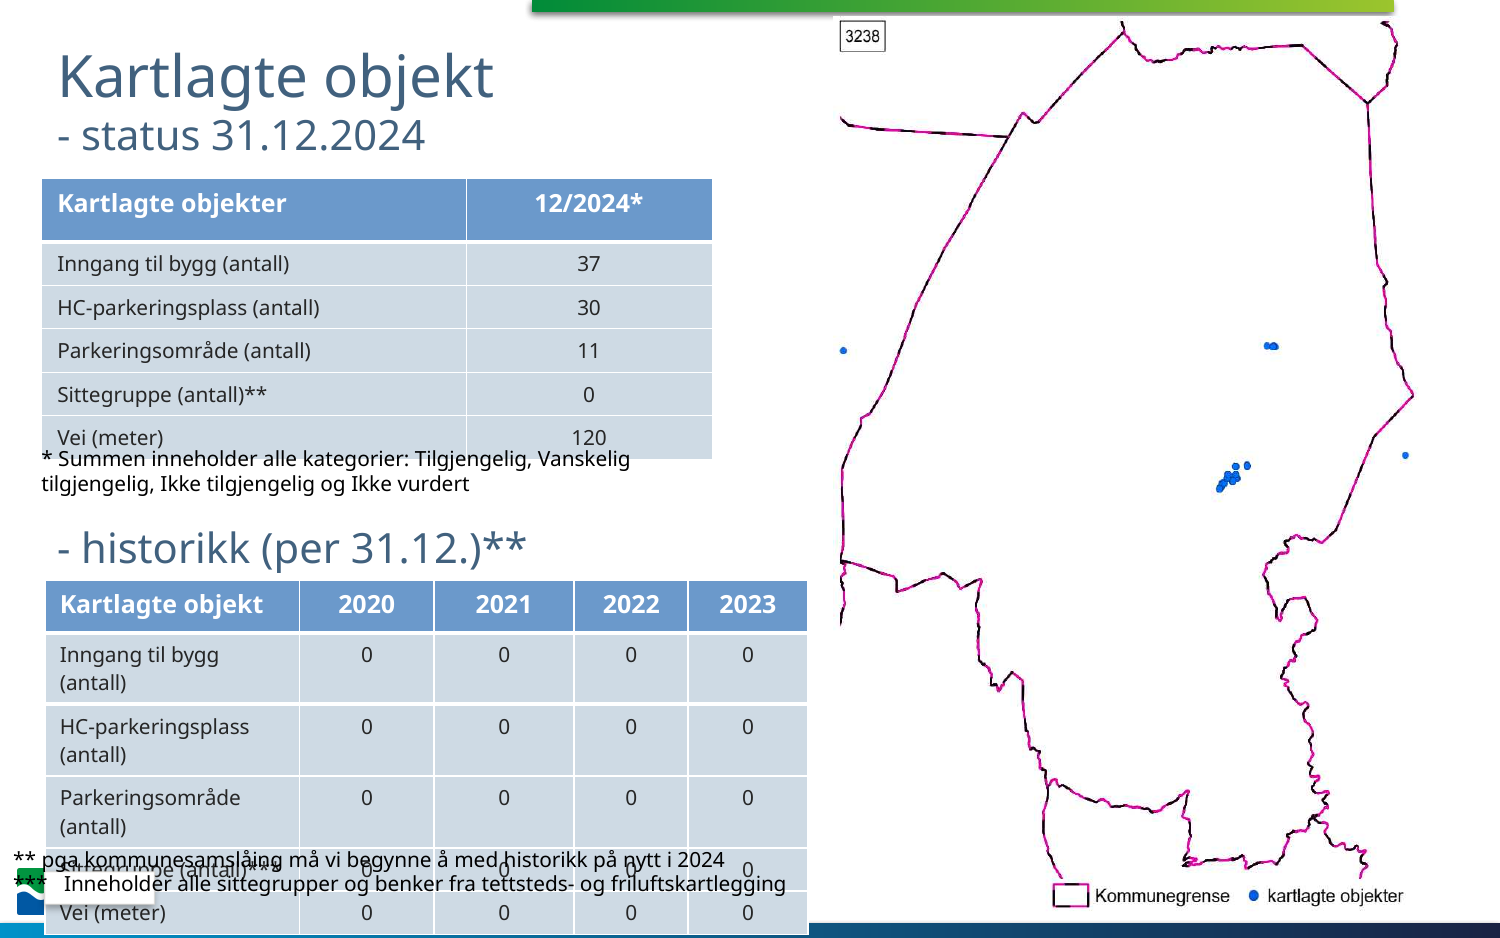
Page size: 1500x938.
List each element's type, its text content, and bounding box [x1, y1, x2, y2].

table_cell 0 [689, 777, 807, 847]
table_header 2022 [575, 581, 687, 631]
table_cell HC-parkeringsplass (antall) [42, 286, 466, 328]
table_cell 0 [689, 892, 807, 934]
table_cell Vei (meter) [42, 416, 466, 438]
table_cell 30 [467, 286, 712, 328]
table_cell 0 [435, 777, 573, 838]
table_cell 0 [300, 706, 433, 775]
table_cell 0 [435, 904, 573, 934]
table_cell 0 [575, 777, 687, 838]
table_cell 37 [467, 244, 712, 285]
table_cell 0 [689, 706, 807, 775]
table_header Kartlagte objekter [42, 179, 466, 240]
table_cell 0 [300, 777, 433, 838]
table_cell 0 [575, 635, 687, 702]
table_cell 0 [689, 635, 807, 702]
text_box * Summen inneholder alle kategorier: Tilgjengelig, Vanskelig tilgjengelig, Ikke tilgjengelig og Ikke vurdert [26, 438, 711, 504]
table_cell 0 [802, 849, 807, 890]
table_header 2020 [300, 581, 433, 631]
table_cell 120 [467, 416, 712, 459]
table_header 2023 [689, 581, 807, 631]
table_cell Parkeringsområde (antall) [42, 329, 466, 372]
table_header 12/2024* [467, 179, 712, 240]
text_box - historikk (per 31.12.)** [42, 496, 828, 580]
table_header Kartlagte objekt [46, 581, 299, 631]
text_box Kartlagte objekt - status 31.12.2024 [42, 24, 828, 167]
table_cell Inngang til bygg (antall) [42, 244, 466, 285]
picture [833, 16, 1419, 913]
table_cell Inngang til bygg (antall) [46, 635, 299, 702]
table_cell Sittegruppe (antall)** [42, 373, 466, 415]
table_cell 0 [300, 635, 433, 702]
text_box ** pga kommunesamslåing må vi begynne å med historikk på nytt i 2024 *** Inneholder alle sittegrupper og benker fra tettsteds- og friluftskartlegging [0, 838, 802, 904]
table_header 2021 [435, 581, 573, 631]
table_cell Vei (meter) [46, 904, 299, 934]
table_cell 11 [467, 329, 712, 372]
table_cell Parkeringsområde (antall) [46, 777, 299, 838]
table_cell HC-parkeringsplass (antall) [46, 706, 299, 775]
table_cell 0 [300, 904, 433, 934]
table_cell 0 [575, 706, 687, 775]
table_cell 0 [435, 635, 573, 702]
table_cell 0 [467, 373, 712, 415]
table_cell 0 [575, 904, 687, 934]
table_cell 0 [435, 706, 573, 775]
